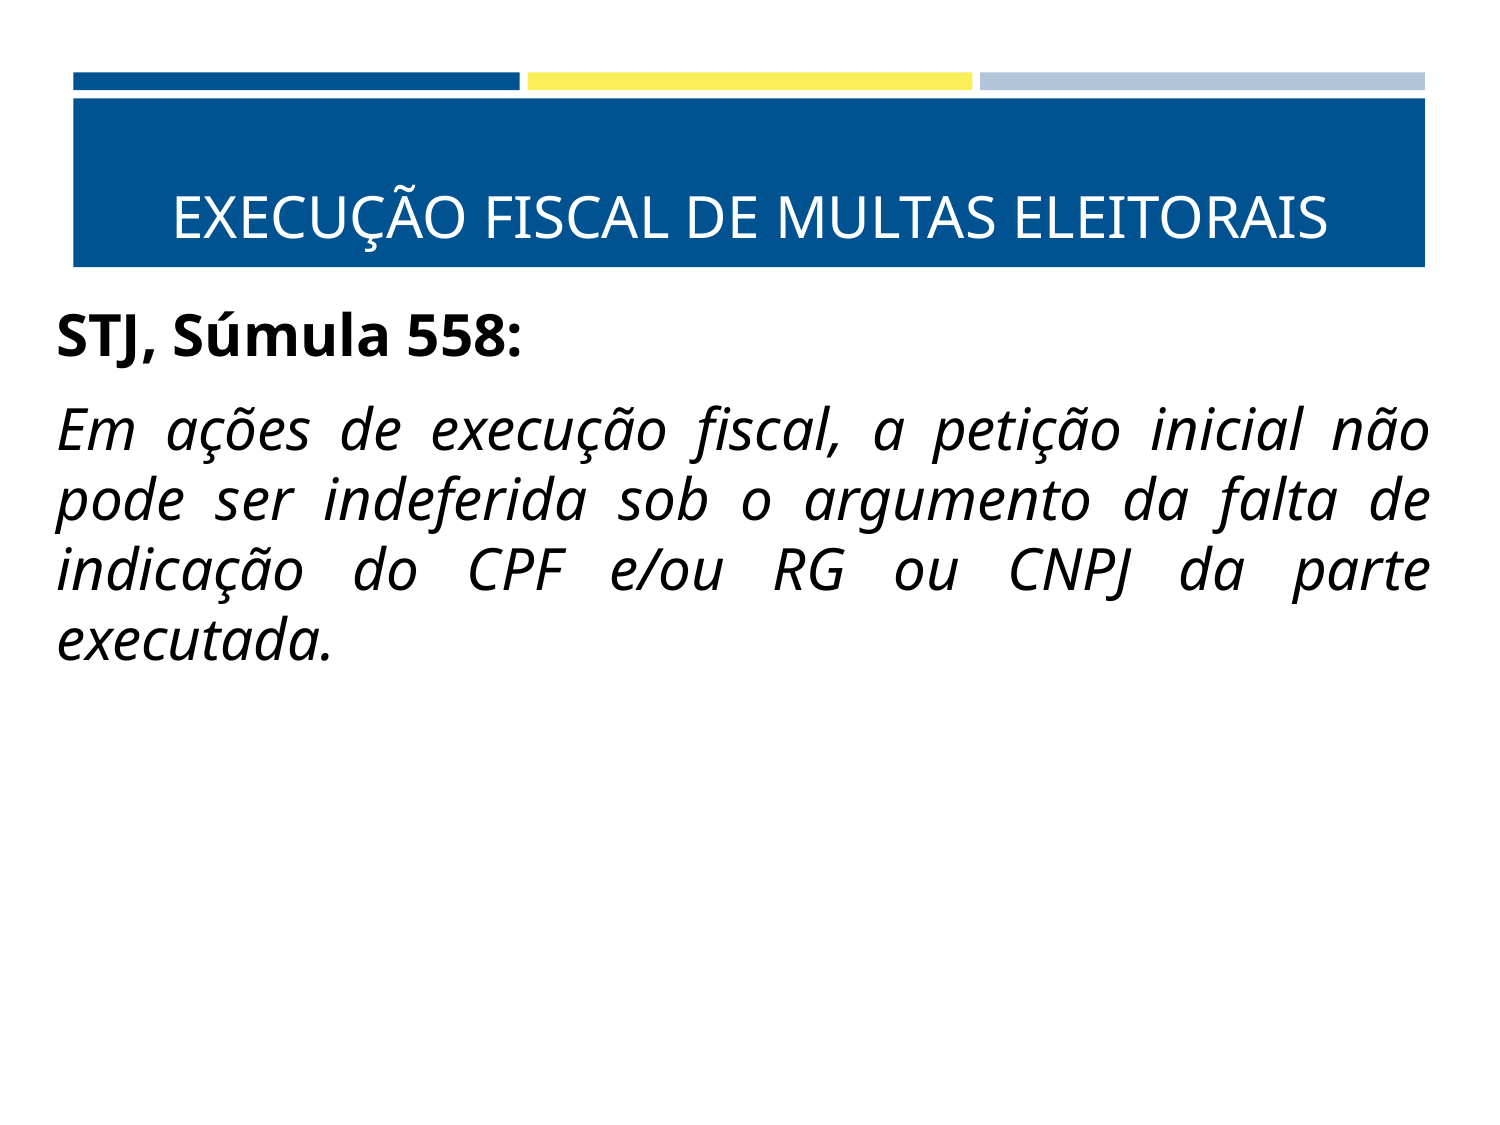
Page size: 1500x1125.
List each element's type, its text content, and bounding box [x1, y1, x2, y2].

title EXECUÇÃO FISCAL DE MULTAS ELEITORAIS [95, 112, 1406, 259]
list STJ, Súmula 558: Em ações de execução fiscal, a petição inicial não pode ser indeferida sob o argumento da falta de indicação do CPF e/ou RG ou CNPJ da parte executada. [41, 290, 1447, 1094]
